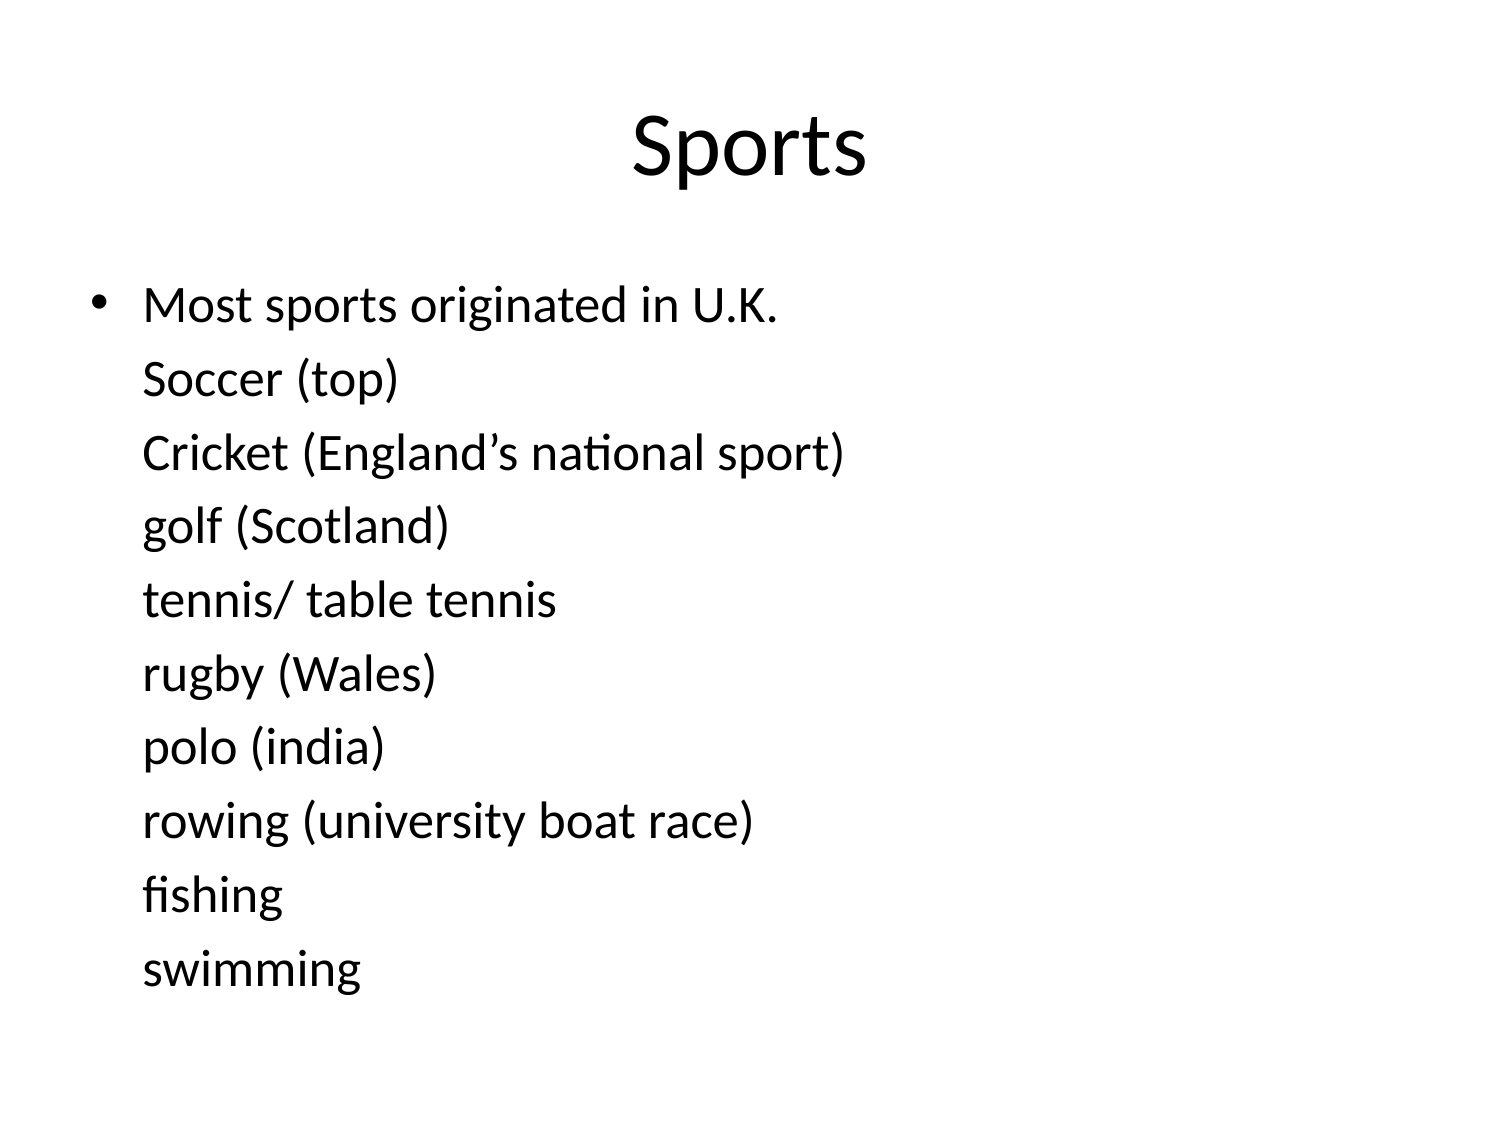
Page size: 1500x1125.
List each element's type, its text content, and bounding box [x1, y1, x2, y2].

title Sports [75, 45, 1425, 233]
list Most sports originated in U.K. Soccer (top) Cricket (England’s national sport) golf (Scotland) tennis/ table tennis rugby (Wales) polo (india) rowing (university boat race) fishing swimming [75, 262, 1425, 1005]
